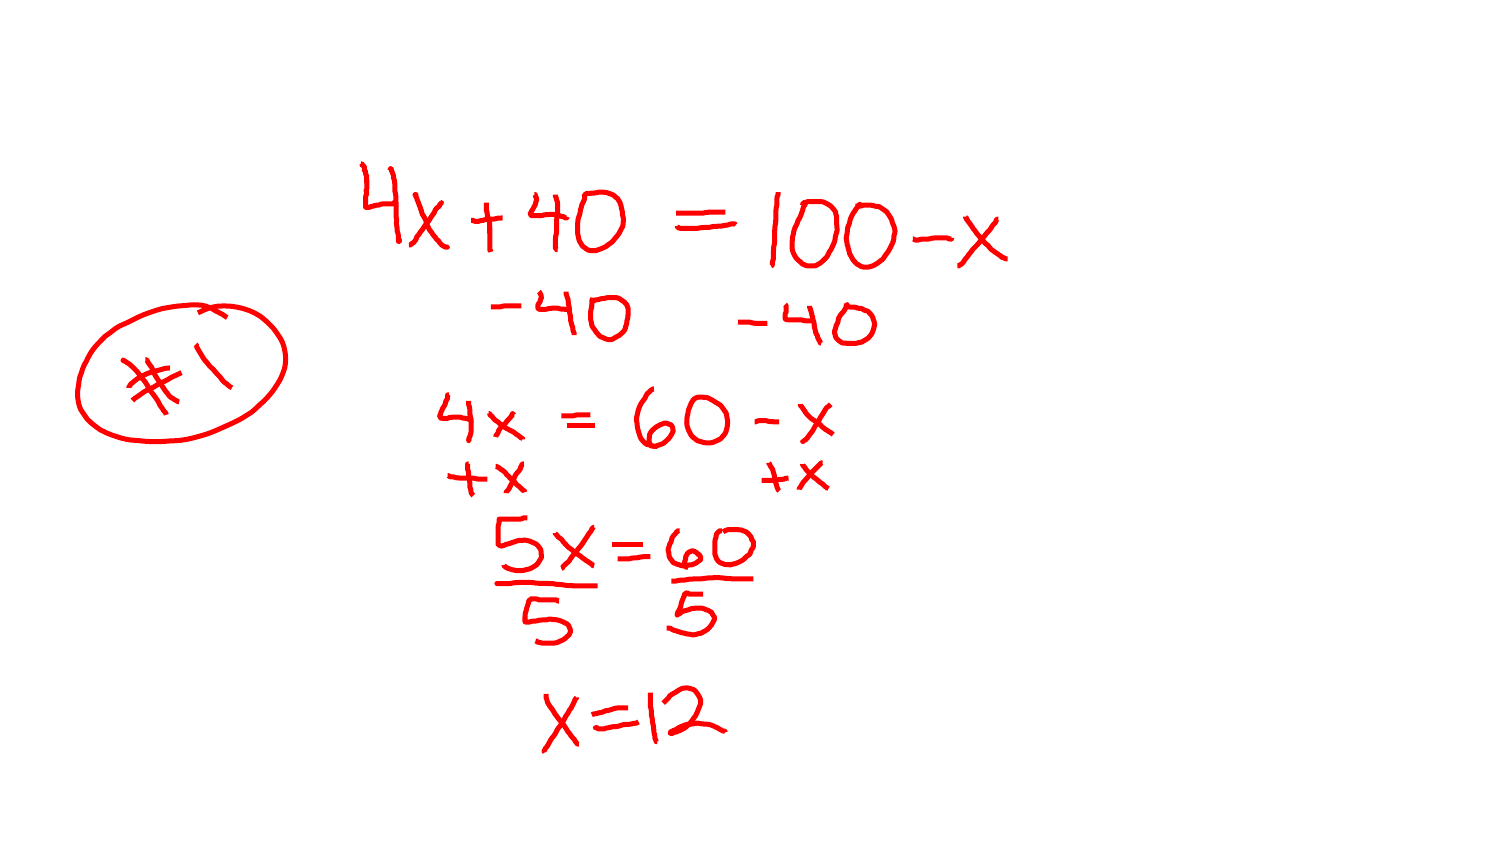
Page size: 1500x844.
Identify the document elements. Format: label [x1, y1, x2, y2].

text_box [496, 581, 598, 587]
text_box [589, 296, 629, 341]
text_box [662, 687, 727, 735]
text_box [485, 202, 490, 218]
text_box [982, 237, 1008, 260]
text_box [957, 218, 999, 267]
text_box [803, 403, 832, 441]
text_box [676, 223, 737, 230]
text_box [77, 304, 286, 442]
text_box [845, 203, 896, 268]
text_box [761, 477, 789, 482]
text_box [389, 167, 401, 243]
text_box [488, 412, 503, 426]
text_box [558, 211, 568, 219]
text_box [505, 463, 524, 494]
text_box [471, 217, 503, 223]
text_box [494, 412, 515, 438]
text_box [414, 193, 429, 222]
text_box [543, 697, 578, 753]
text_box [774, 482, 780, 492]
text_box [812, 474, 829, 490]
text_box [685, 396, 729, 444]
text_box [617, 555, 651, 560]
text_box [591, 707, 629, 716]
text_box [964, 216, 984, 239]
text_box [799, 404, 818, 423]
text_box [576, 191, 625, 252]
text_box [360, 163, 394, 209]
text_box [649, 692, 658, 743]
text_box [798, 462, 823, 490]
text_box [738, 321, 768, 325]
text_box [594, 721, 639, 730]
text_box [671, 576, 754, 582]
text_box [784, 304, 812, 322]
text_box [554, 533, 575, 552]
text_box [488, 221, 492, 253]
text_box [791, 200, 838, 267]
text_box [833, 303, 876, 345]
text_box [426, 221, 449, 248]
text_box [560, 526, 595, 570]
text_box [808, 305, 822, 345]
text_box [666, 592, 716, 636]
text_box [495, 465, 512, 480]
text_box [447, 474, 468, 479]
text_box [667, 530, 702, 568]
text_box [529, 193, 556, 217]
text_box [514, 481, 526, 493]
text_box [466, 463, 474, 497]
text_box [438, 394, 469, 421]
text_box [537, 291, 568, 311]
text_box [714, 528, 755, 566]
text_box [770, 192, 779, 267]
text_box [504, 426, 524, 440]
text_box [497, 517, 543, 572]
text_box [768, 462, 776, 479]
text_box [467, 400, 472, 442]
text_box [635, 388, 674, 448]
text_box [408, 201, 443, 246]
text_box [912, 237, 953, 241]
text_box [801, 464, 811, 474]
text_box [818, 422, 834, 436]
text_box [524, 597, 572, 644]
text_box [554, 194, 559, 251]
text_box [754, 419, 780, 423]
text_box [545, 693, 563, 723]
text_box [565, 291, 575, 336]
text_box [562, 722, 579, 745]
text_box [576, 552, 595, 567]
